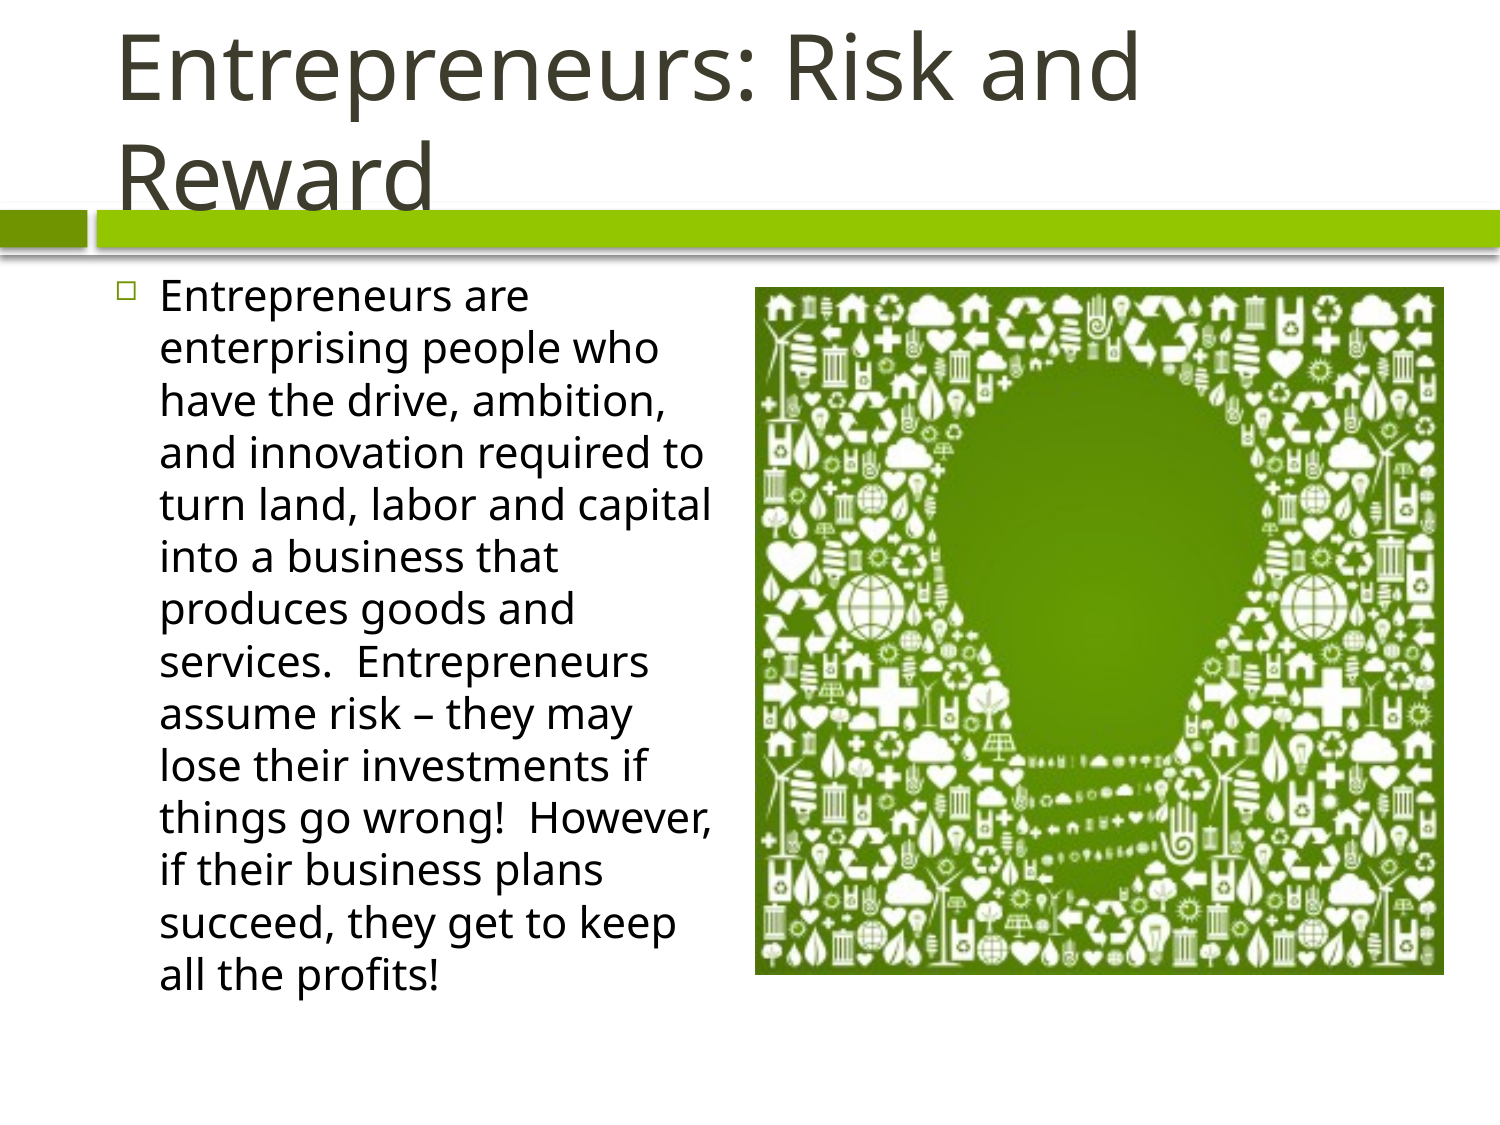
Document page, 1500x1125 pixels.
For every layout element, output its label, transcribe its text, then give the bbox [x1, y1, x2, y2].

title Entrepreneurs: Risk and Reward [99, 37, 1438, 200]
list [755, 287, 1444, 976]
list Entrepreneurs are enterprising people who have the drive, ambition, and innovation required to turn land, labor and capital into a business that produces goods and services. Entrepreneurs assume risk – they may lose their investments if things go wrong! However, if their business plans succeed, they get to keep all the profits! [99, 260, 738, 1011]
